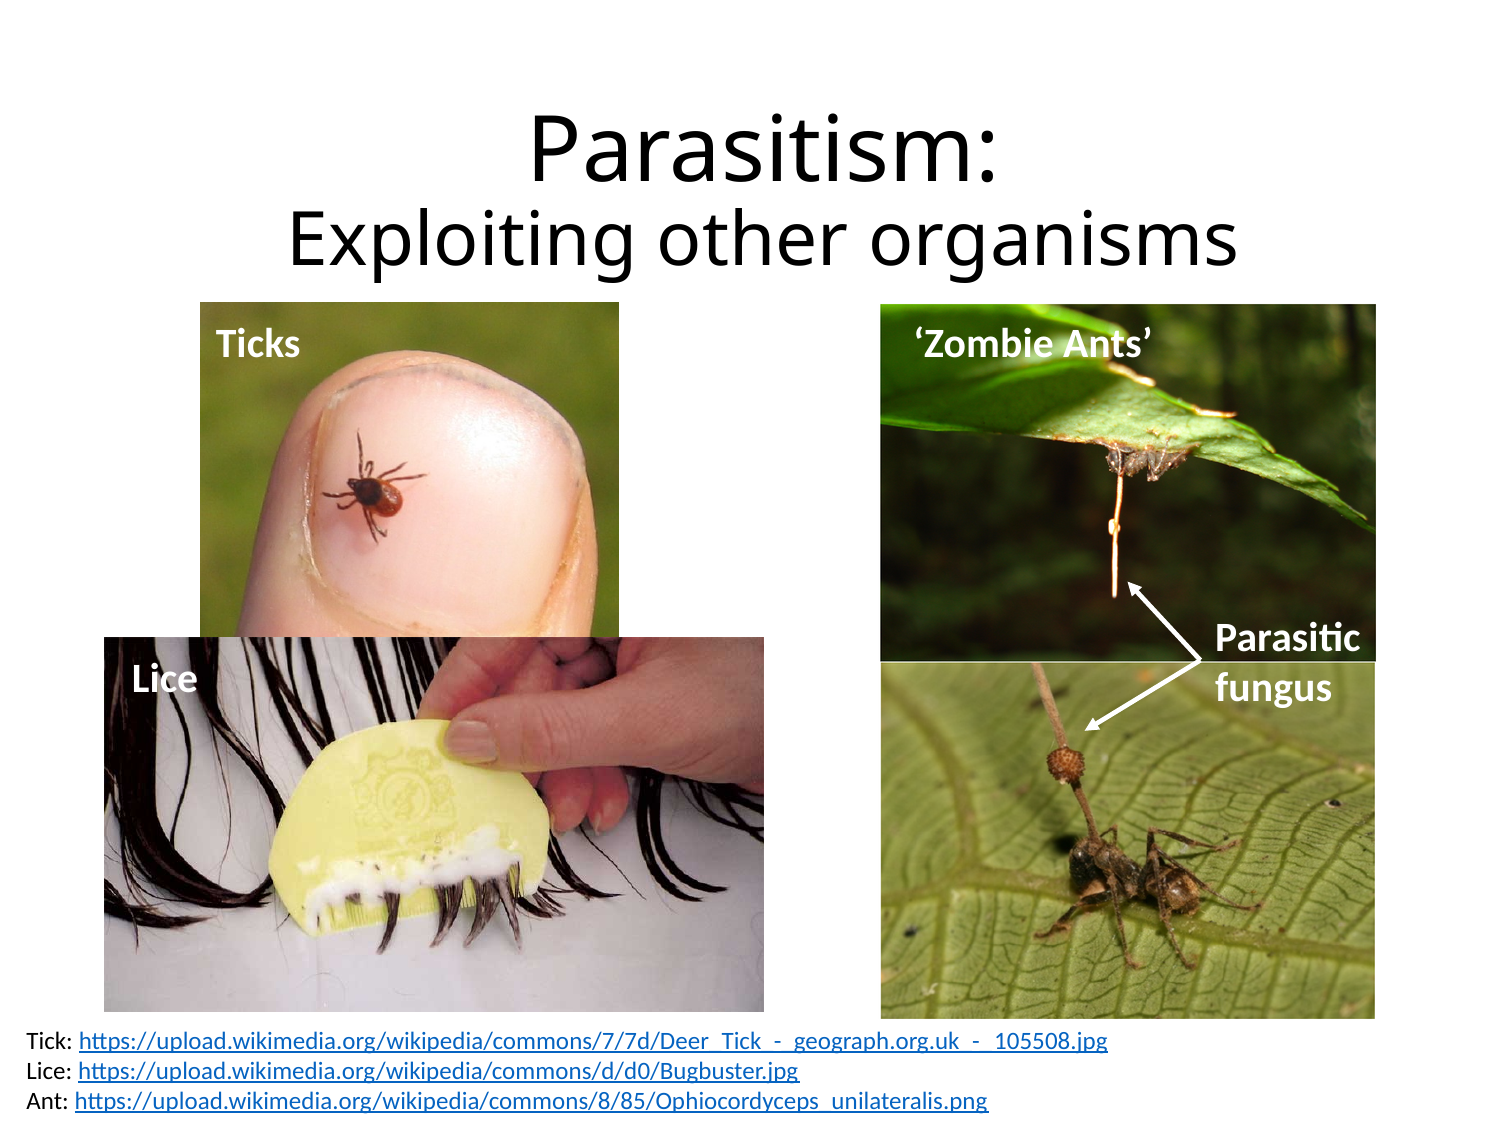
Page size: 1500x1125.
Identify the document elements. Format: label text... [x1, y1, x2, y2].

text_box Tick: https://upload.wikimedia.org/wikipedia/commons/7/7d/Deer_Tick_-_geograph.org.uk_-_105508.jpg Lice: https://upload.wikimedia.org/wikipedia/commons/d/d0/Bugbuster.jpg Ant: https://upload.wikimedia.org/wikipedia/commons/8/85/Ophiocordyceps_unilateralis.png [11, 1017, 1123, 1123]
picture [878, 302, 1377, 1020]
picture [104, 302, 764, 1012]
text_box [1127, 581, 1200, 660]
title Parasitism: Exploiting other organisms [116, 83, 1411, 301]
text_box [1084, 660, 1200, 731]
